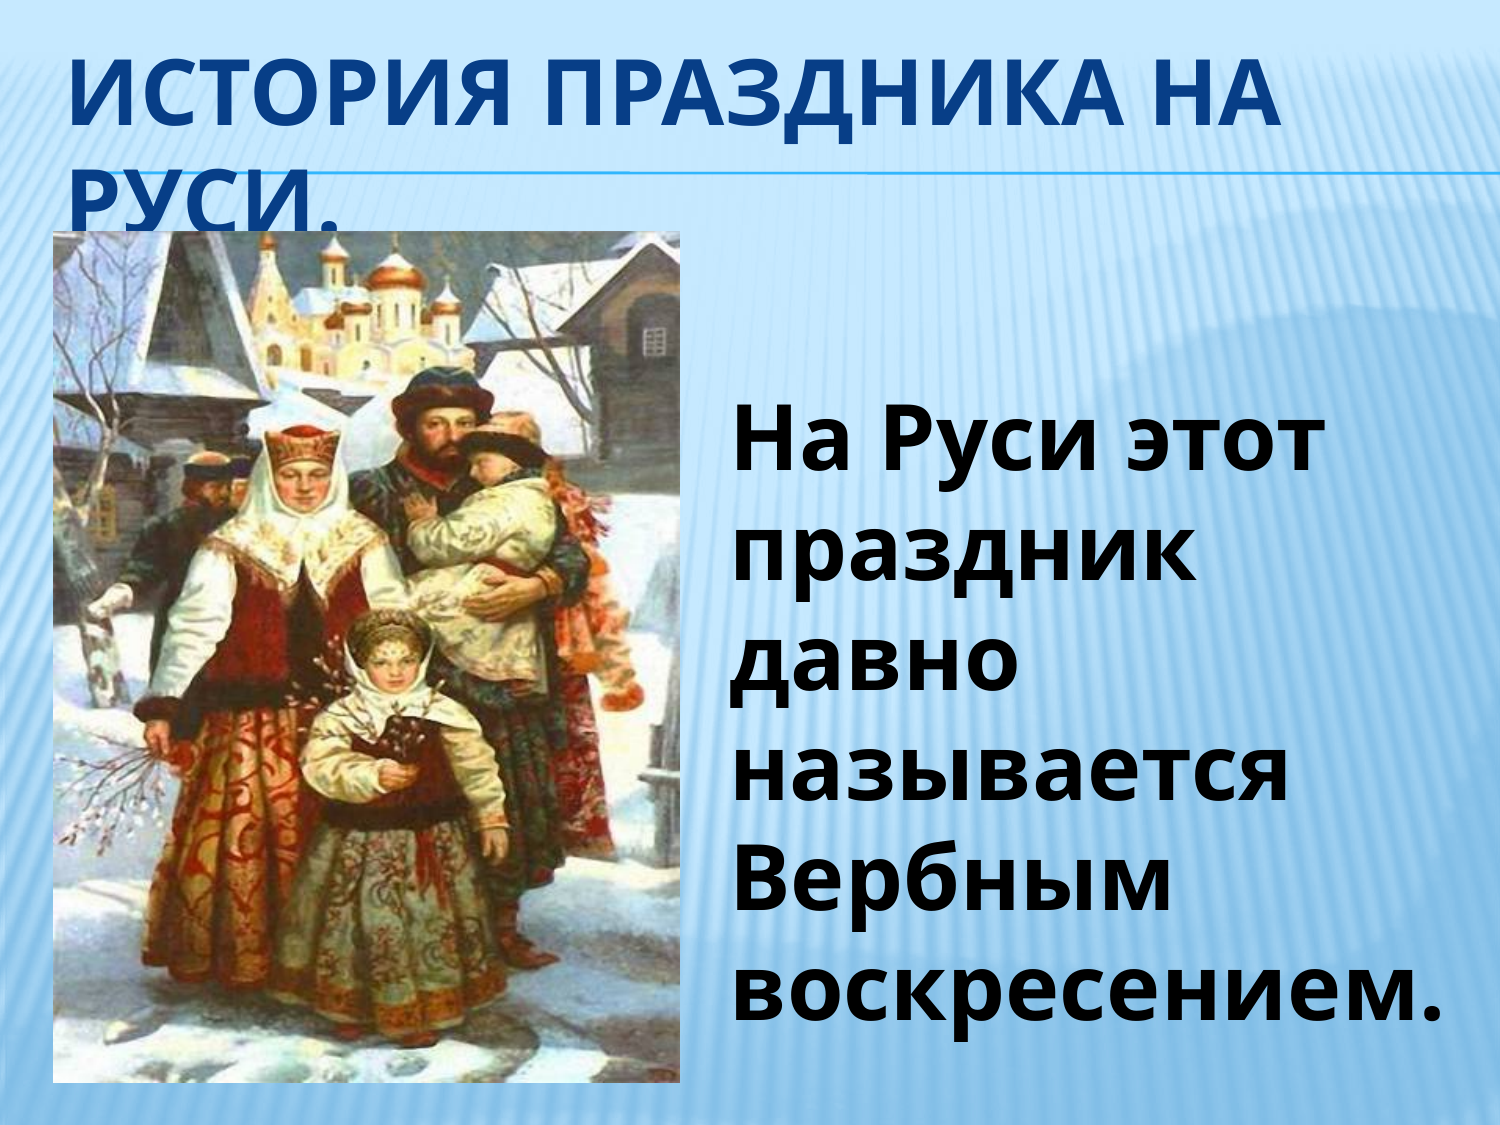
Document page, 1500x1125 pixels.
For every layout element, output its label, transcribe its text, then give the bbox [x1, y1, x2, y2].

text_box На Руси этот праздник давно называется Вербным воскресением. [714, 371, 1465, 1047]
title История праздника на Руси. [50, 75, 1475, 213]
picture [52, 231, 680, 1083]
